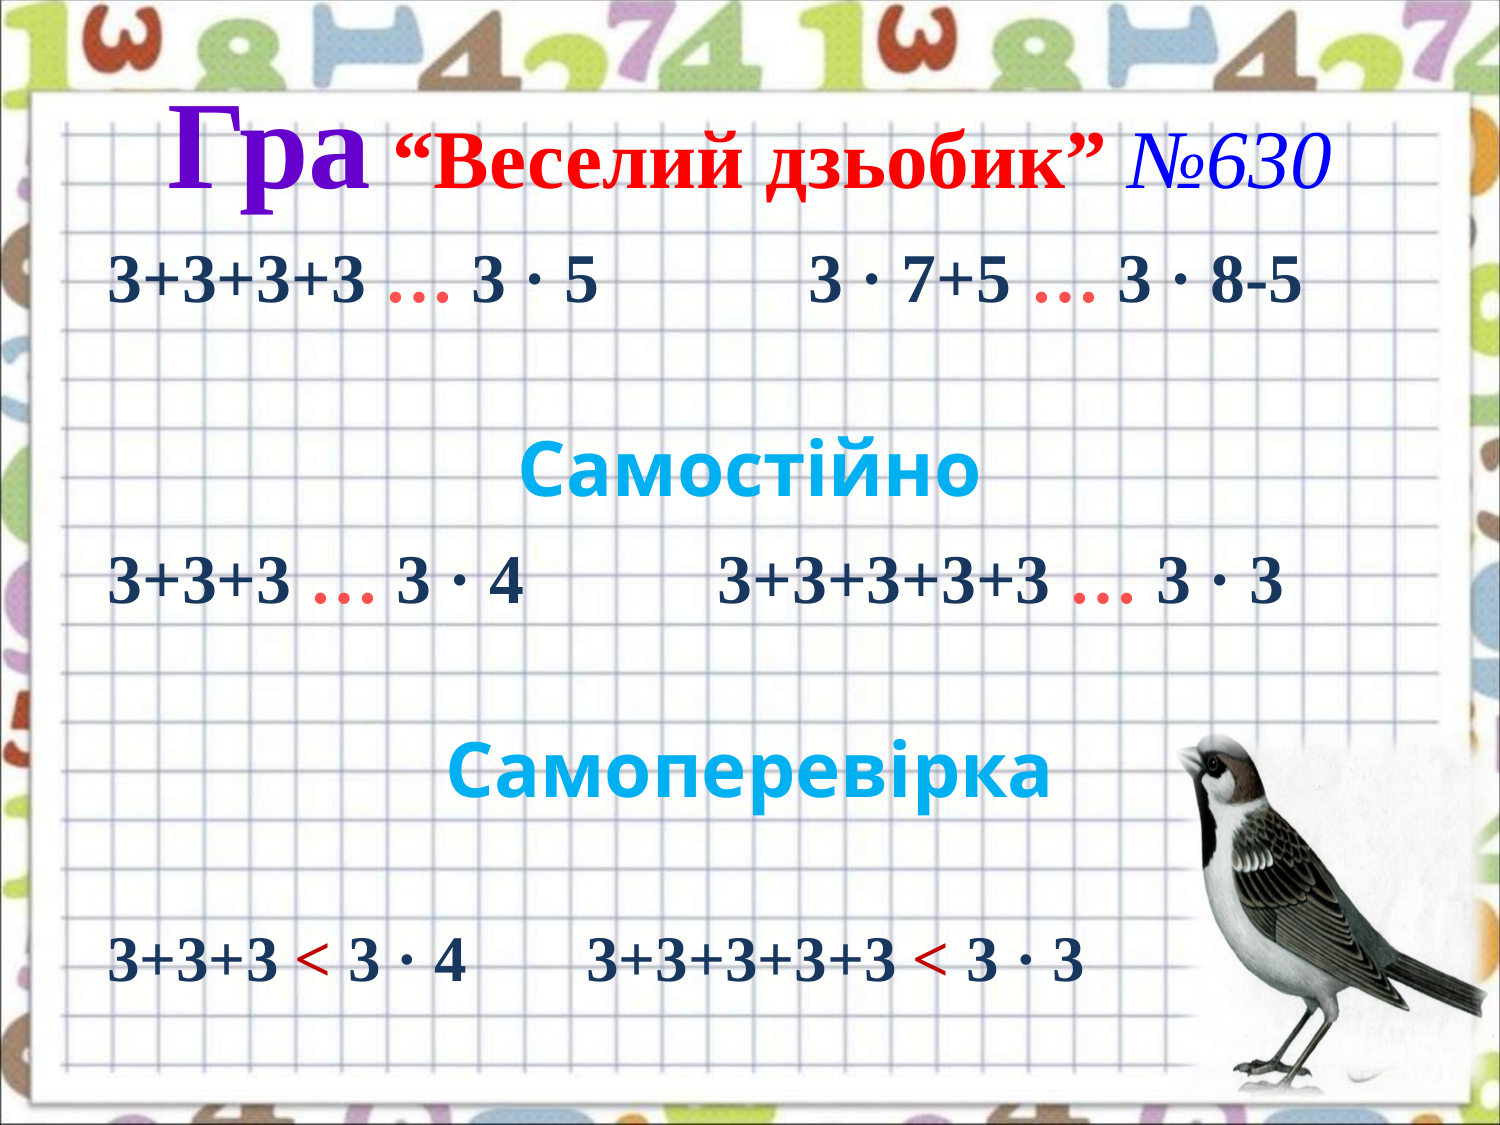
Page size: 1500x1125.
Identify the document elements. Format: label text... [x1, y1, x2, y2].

title Гра “Веселий дзьобик” №630 [74, 44, 1426, 187]
list 3+3+3+3 … 3 · 5 3 · 7+5 … 3 · 8-5 Самостійно 3+3+3 … 3 · 4 3+3+3+3+3 … 3 · 3 Самоперевірка 3+3+3 < 3 · 4 3+3+3+3+3 < 3 · 3 [74, 187, 1426, 1006]
picture [0, 0, 1500, 1125]
